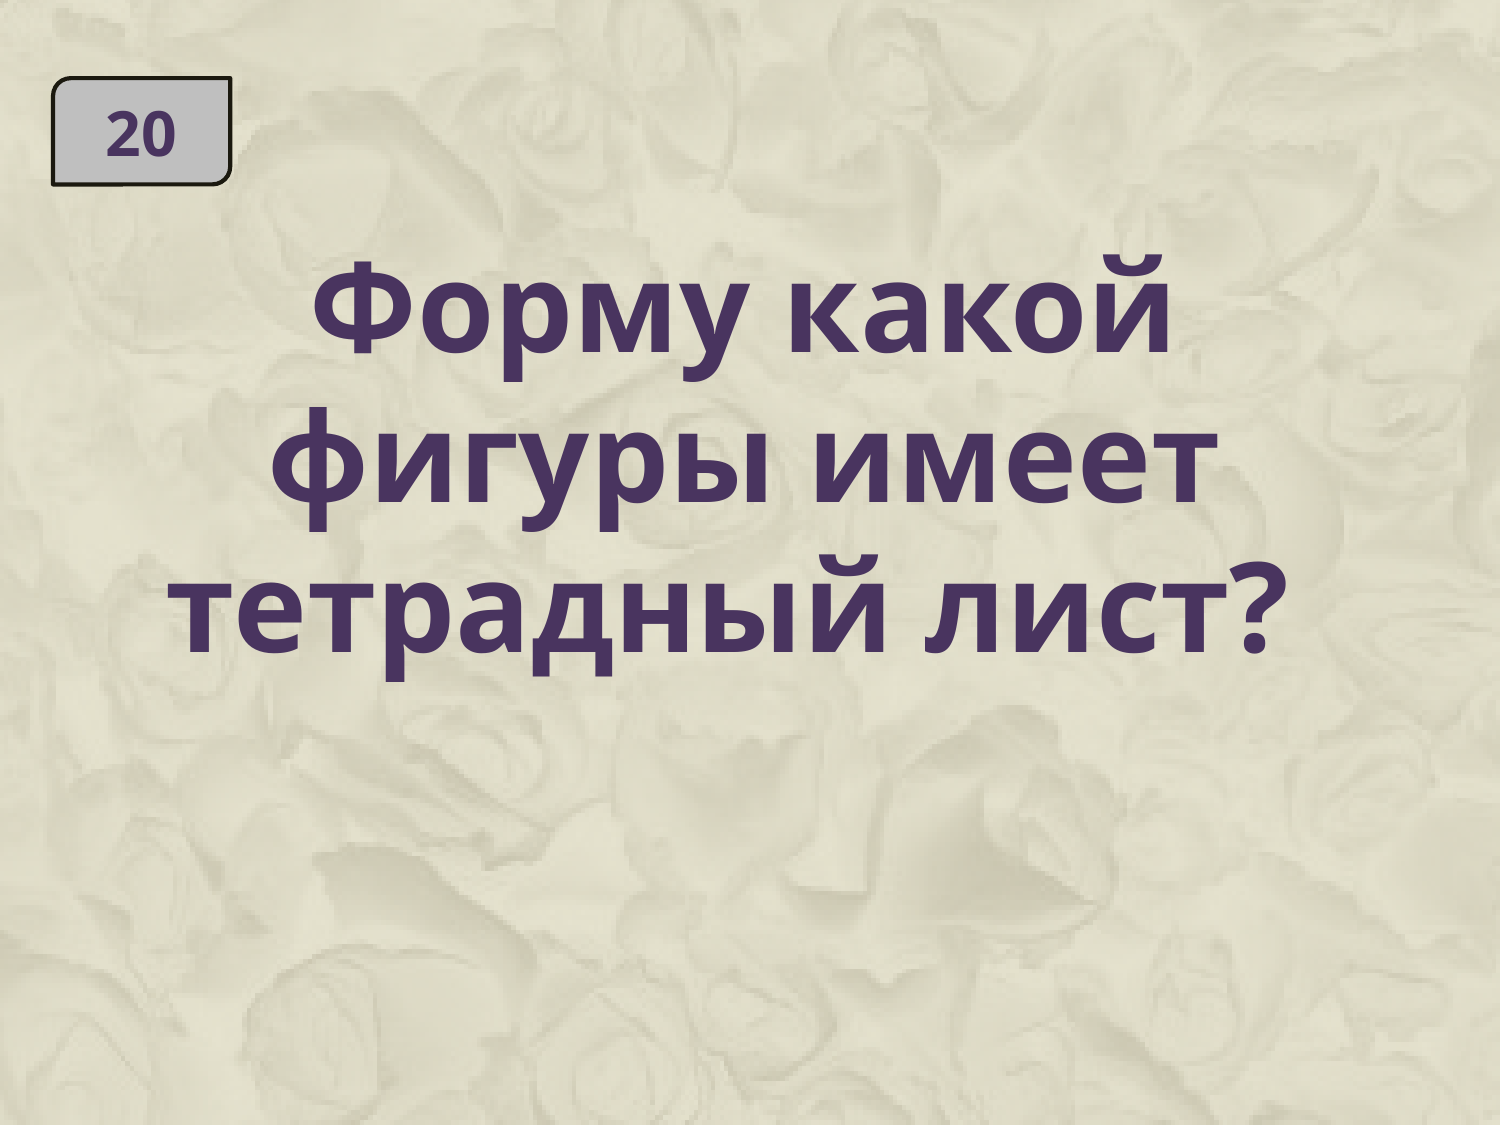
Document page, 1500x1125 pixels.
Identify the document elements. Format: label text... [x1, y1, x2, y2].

text_box Форму какой фигуры имеет тетрадный лист? [64, 219, 1424, 685]
text_box 20 [50, 76, 233, 187]
